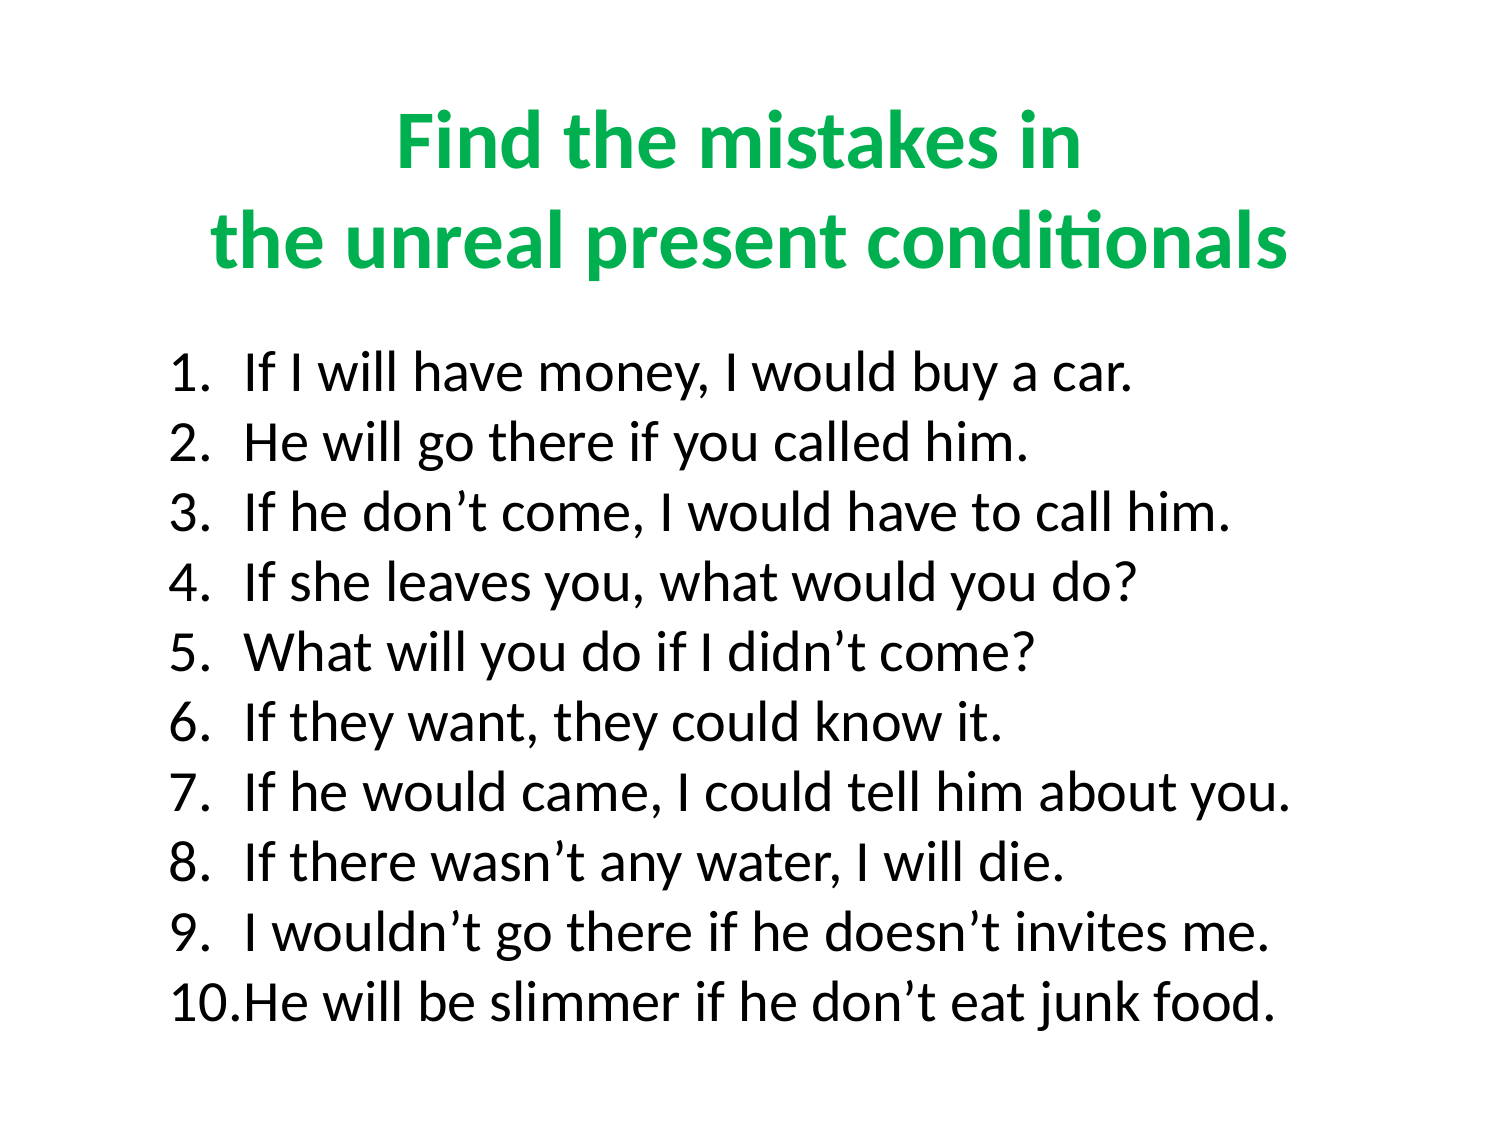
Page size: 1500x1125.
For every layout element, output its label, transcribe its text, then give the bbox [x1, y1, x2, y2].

text_box If I will have money, I would buy a car. He will go there if you called him. If he don’t come, I would have to call him. If she leaves you, what would you do? What will you do if I didn’t come? If they want, they could know it. If he would came, I could tell him about you. If there wasn’t any water, I will die. I wouldn’t go there if he doesn’t invites me. He will be slimmer if he don’t eat junk food. [154, 326, 1309, 1041]
text_box Find the mistakes in the unreal present conditionals [195, 78, 1305, 294]
